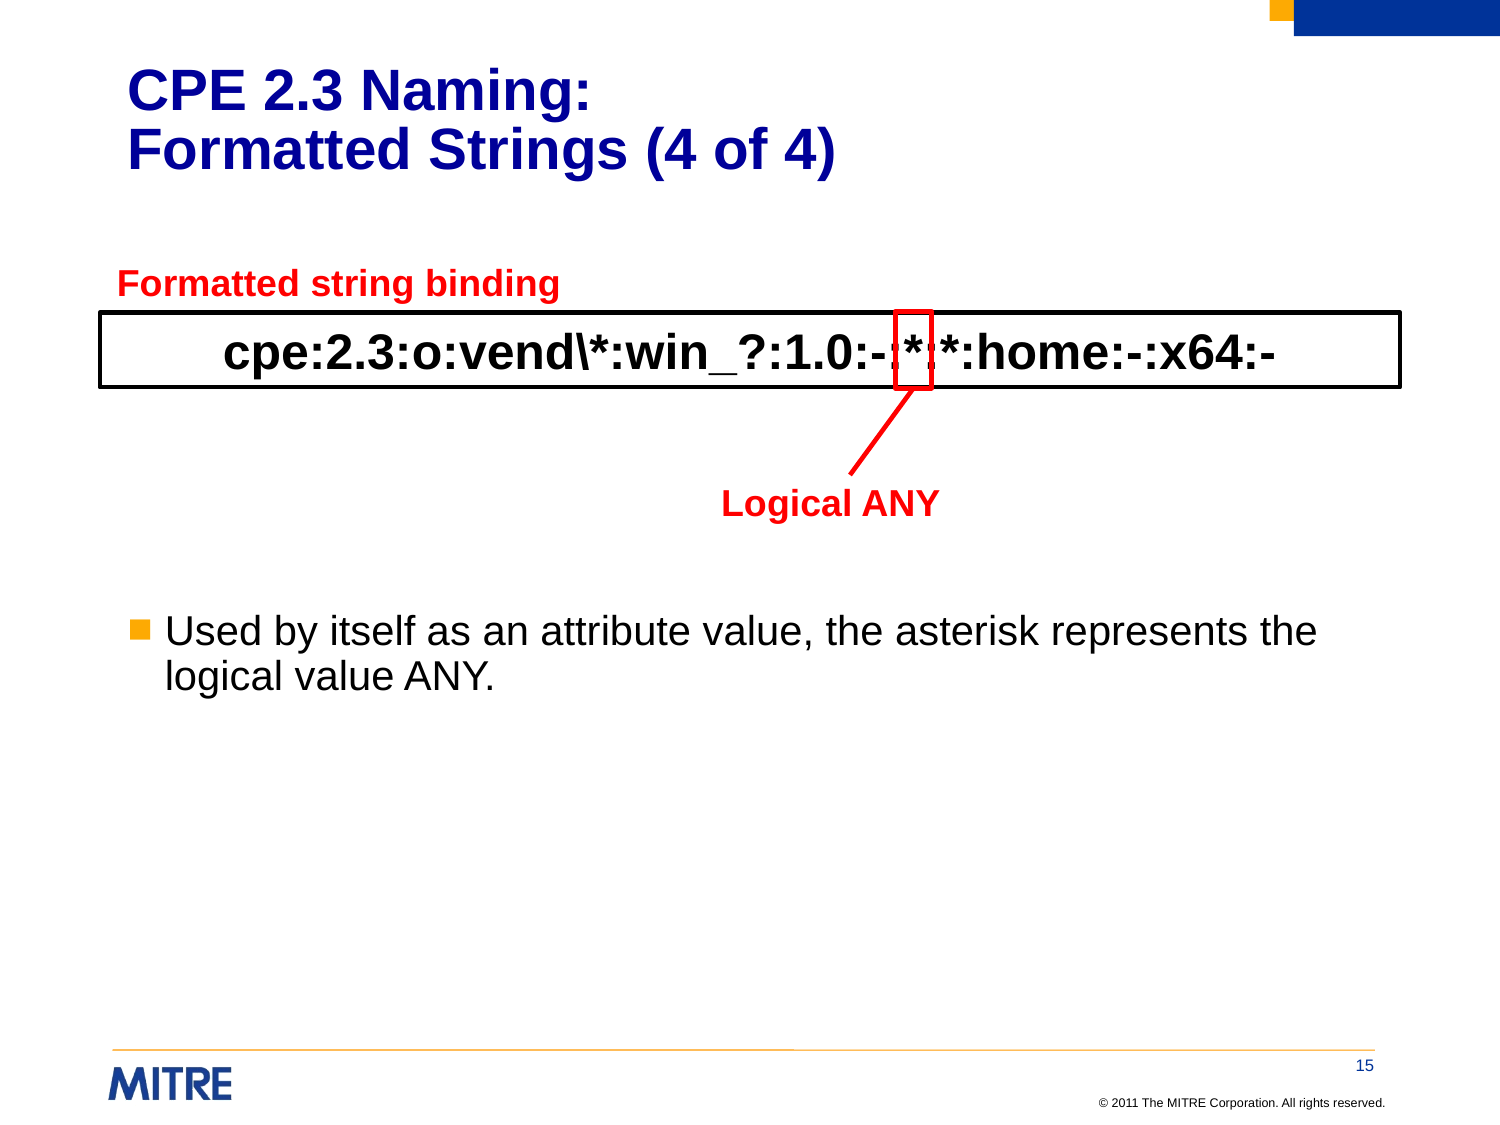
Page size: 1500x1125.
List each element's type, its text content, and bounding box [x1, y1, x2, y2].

text_box [895, 311, 932, 389]
text_box Formatted string binding [102, 251, 577, 312]
list Used by itself as an attribute value, the asterisk represents the logical value ANY. [112, 599, 1376, 1015]
text_box cpe:2.3:o:vend\*:win_?:1.0:-:*:*:home:-:x64:- [932, 312, 1400, 388]
text_box cpe:2.3:o:vend\*:win_?:1.0:-:*:*:home:-:x64:- [99, 312, 895, 388]
title CPE 2.3 Naming: Formatted Strings (4 of 4) [112, 45, 1375, 200]
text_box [849, 387, 914, 476]
text_box Logical ANY [706, 471, 994, 532]
slide_number 15 [1301, 1049, 1390, 1076]
picture [103, 1064, 236, 1106]
